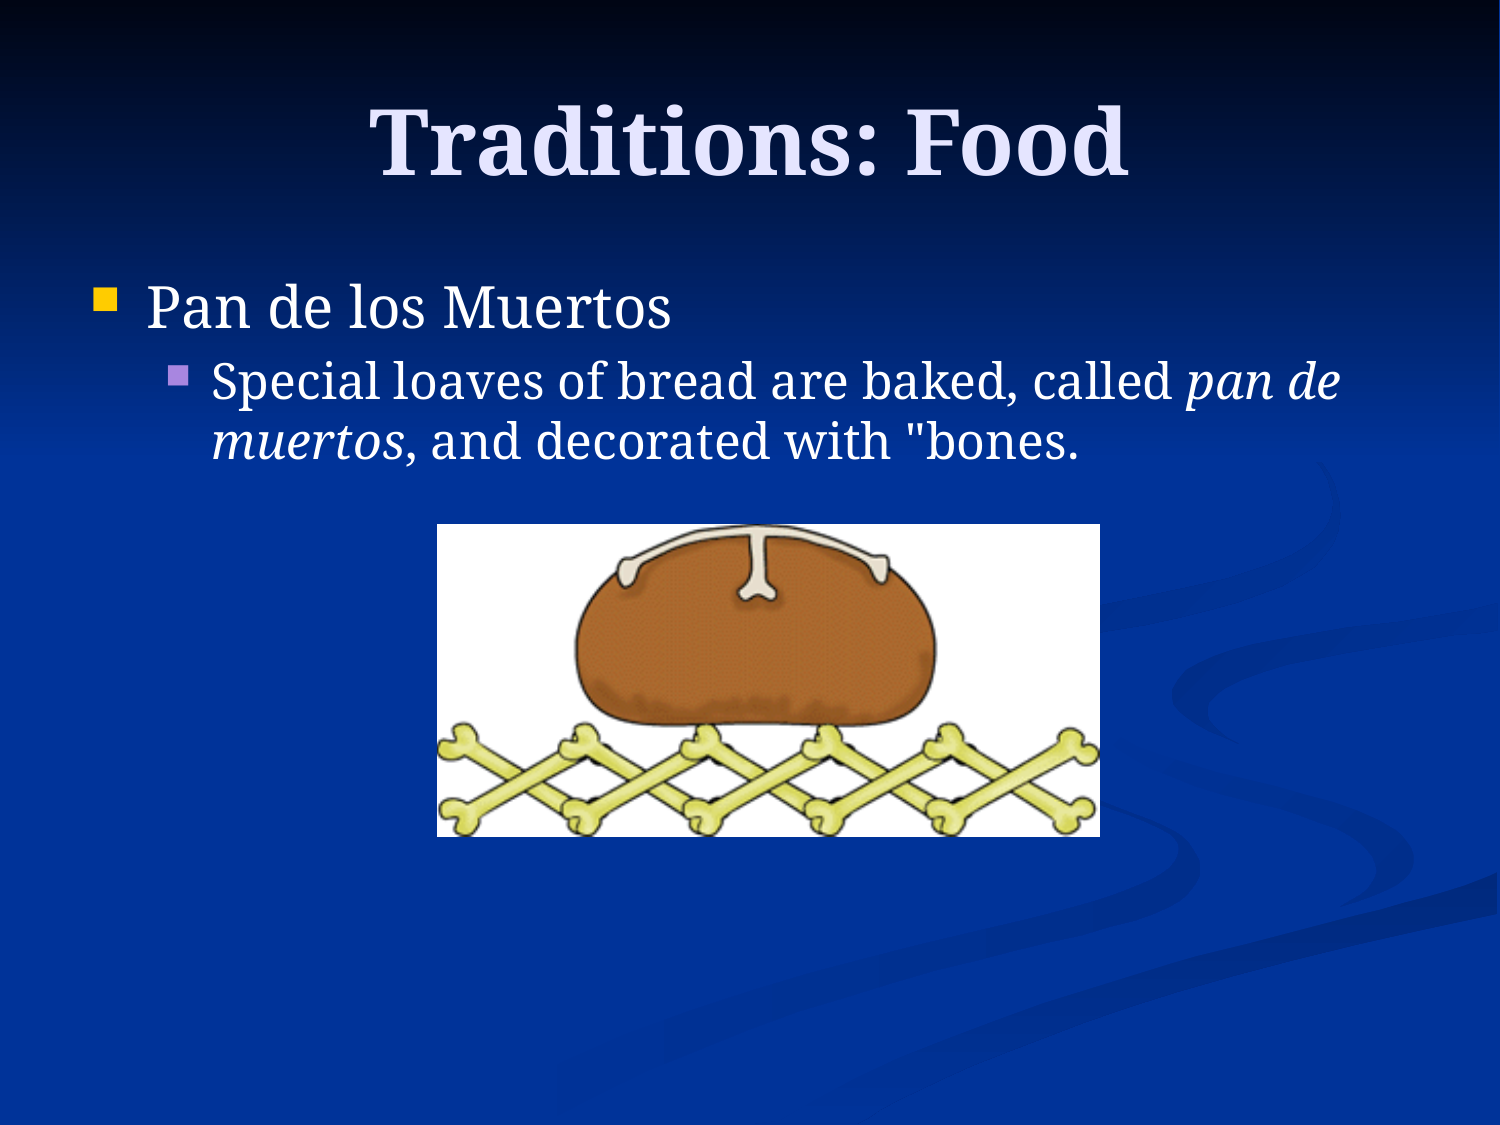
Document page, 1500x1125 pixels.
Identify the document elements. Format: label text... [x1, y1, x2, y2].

list Pan de los Muertos Special loaves of bread are baked, called pan de muertos, and decorated with "bones. [74, 262, 1413, 588]
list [437, 524, 1101, 838]
title Traditions: Food [74, 44, 1426, 233]
